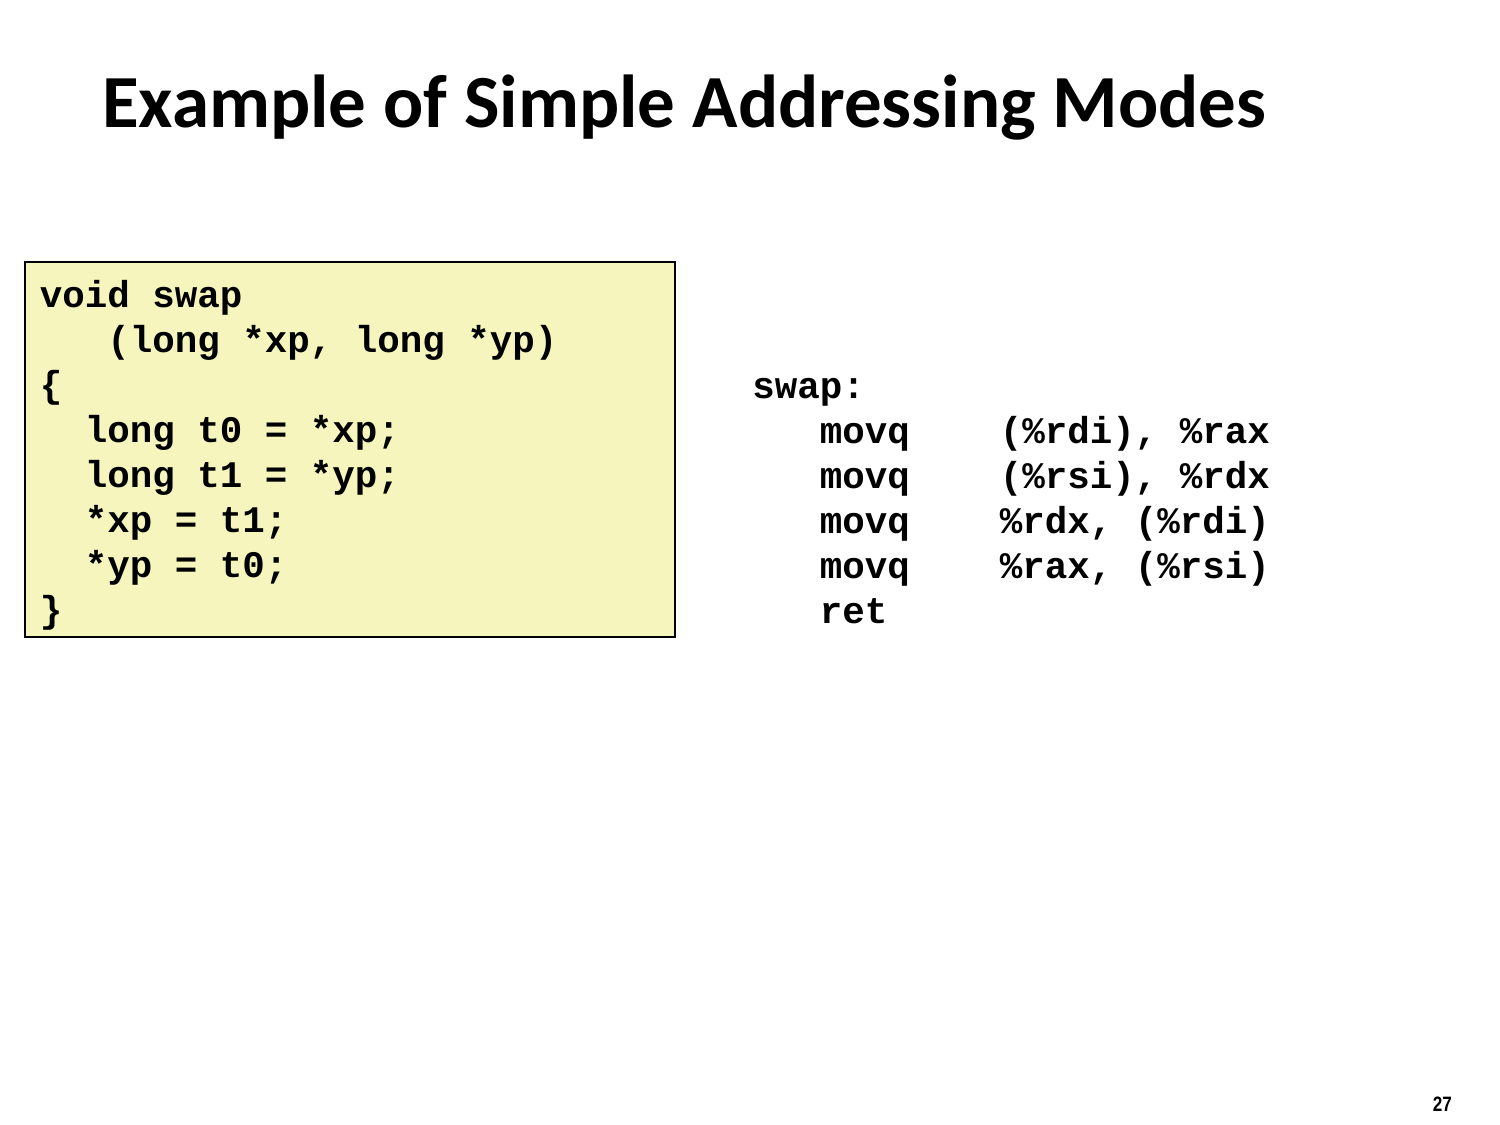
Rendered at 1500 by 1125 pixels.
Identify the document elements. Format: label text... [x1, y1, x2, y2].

text_box swap: movq (%rdi), %rax movq (%rsi), %rdx movq %rdx, (%rdi) movq %rax, (%rsi) ret [737, 353, 1425, 638]
text_box void swap (long *xp, long *yp) { long t0 = *xp; long t1 = *yp; *xp = t1; *yp = t0; } [24, 262, 675, 637]
title Example of Simple Addressing Modes [87, 49, 1345, 145]
